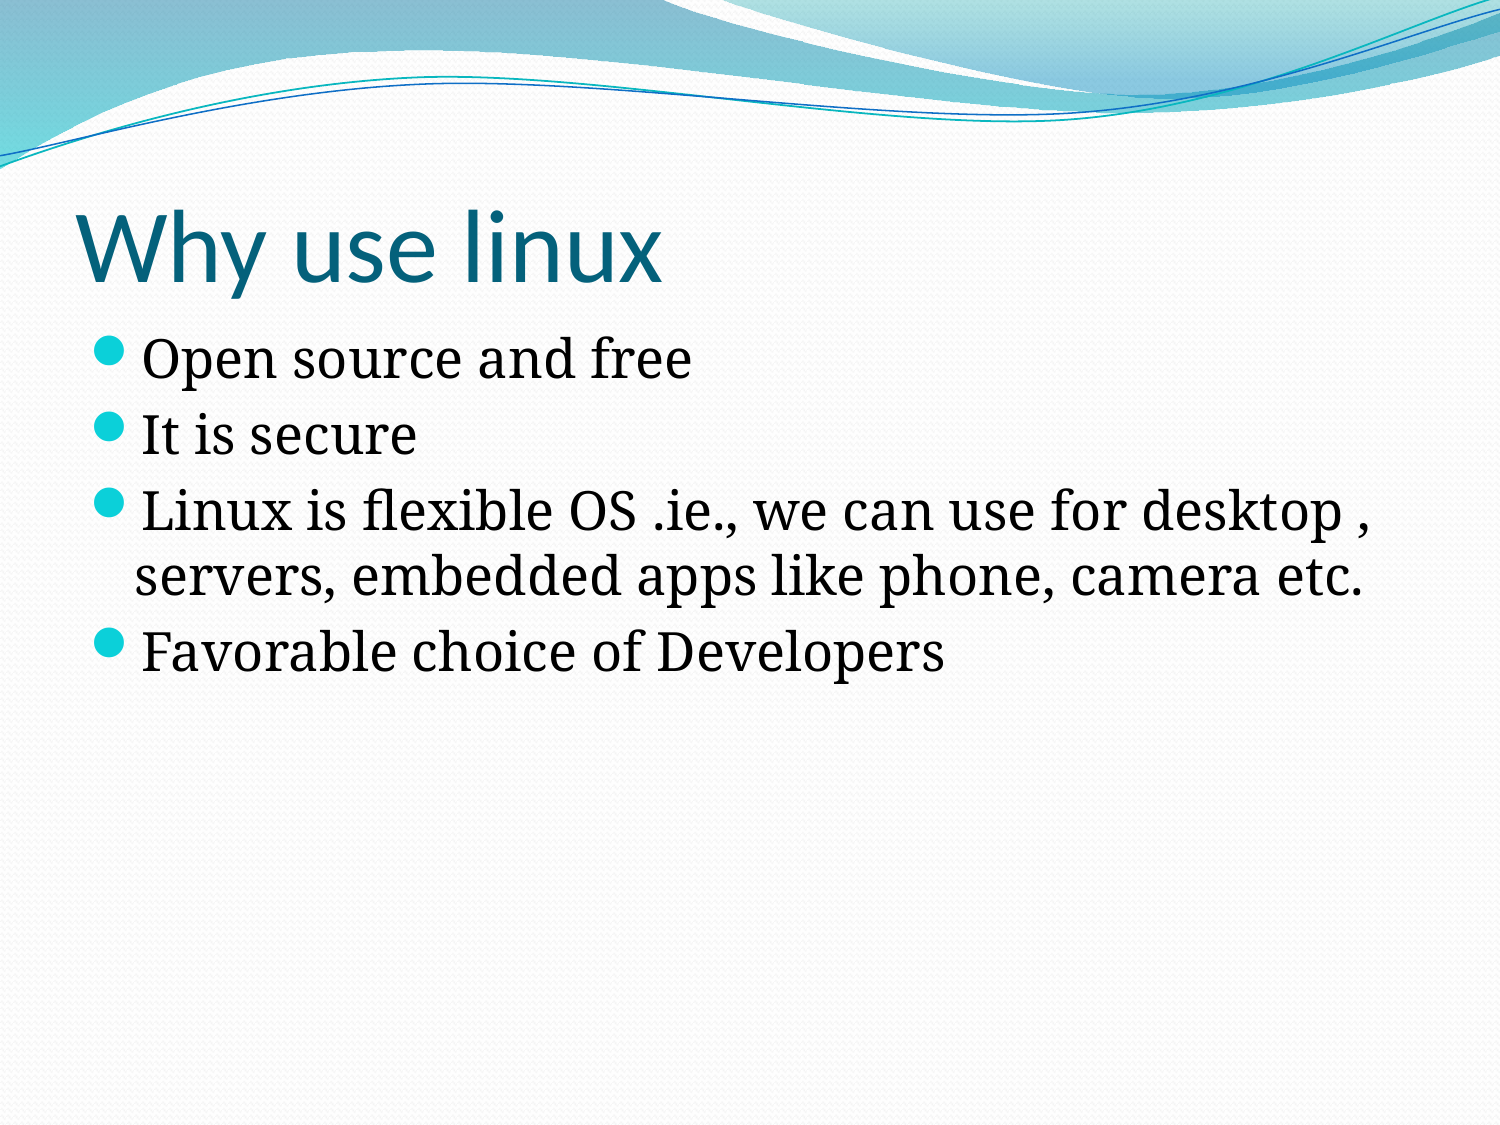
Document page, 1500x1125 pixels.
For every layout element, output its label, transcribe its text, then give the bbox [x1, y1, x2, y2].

list Open source and free It is secure Linux is flexible OS .ie., we can use for desktop , servers, embedded apps like phone, camera etc. Favorable choice of Developers [75, 317, 1425, 1038]
title Why use linux [75, 115, 1425, 303]
